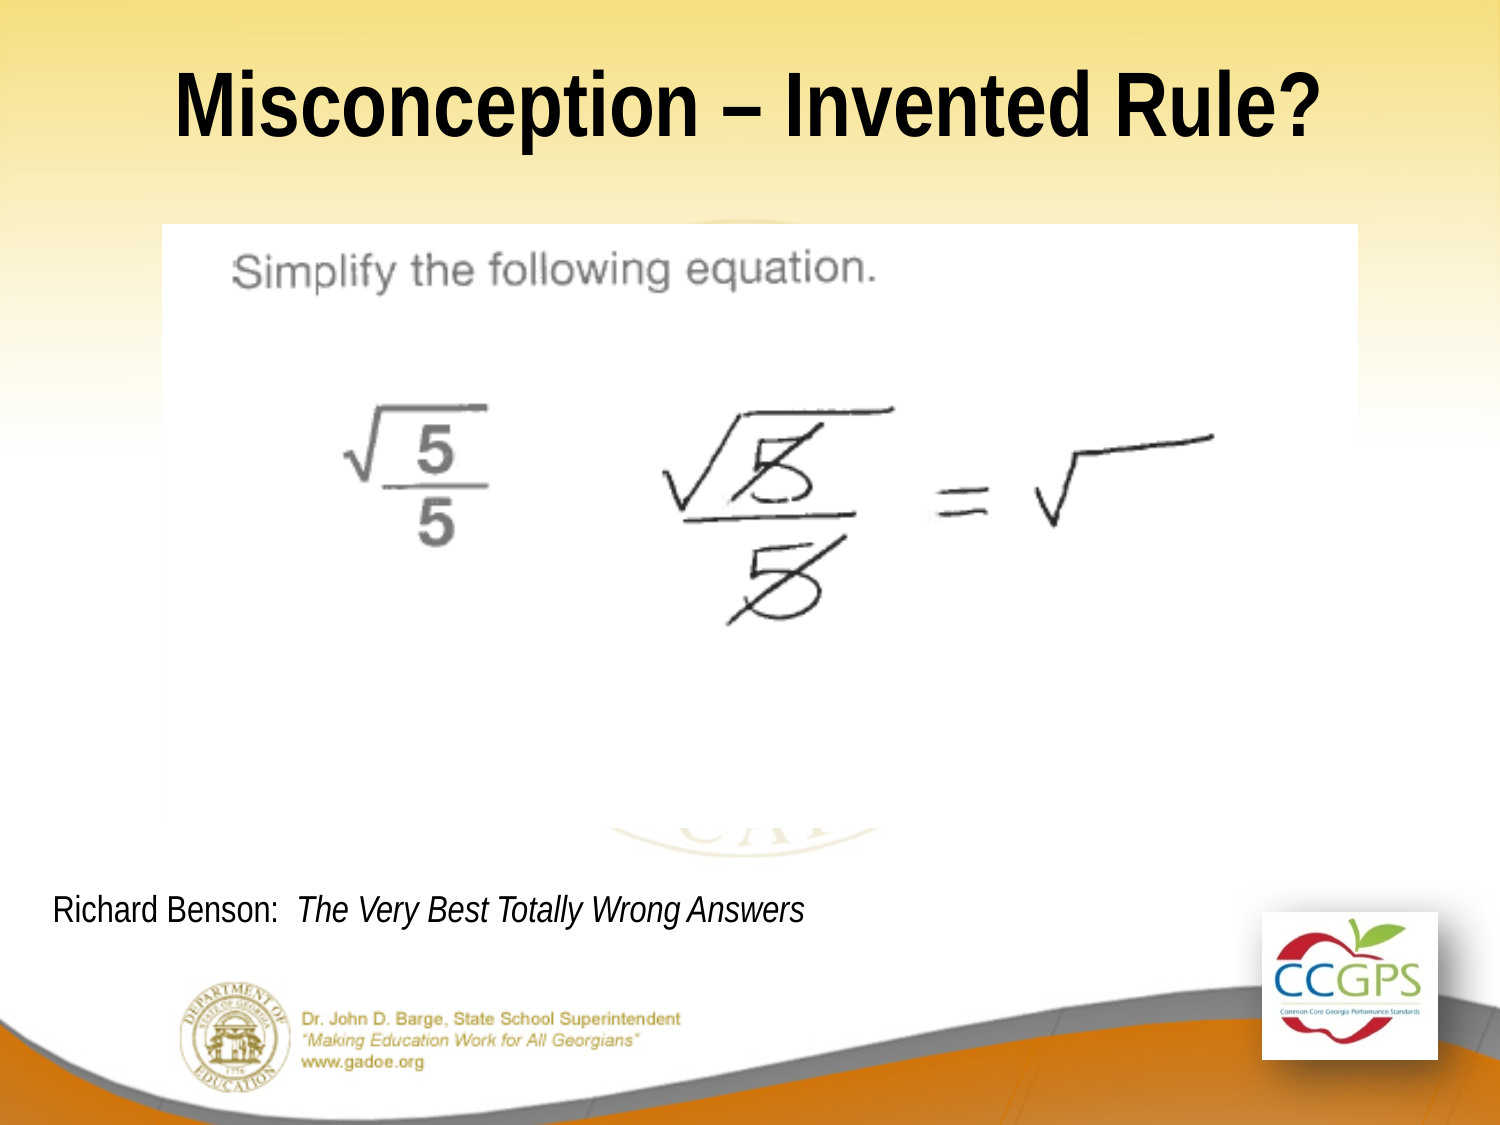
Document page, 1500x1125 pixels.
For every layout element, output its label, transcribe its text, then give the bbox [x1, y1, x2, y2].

subtitle Richard Benson: The Very Best Totally Wrong Answers [37, 187, 1463, 1001]
title Misconception – Invented Rule? [112, 37, 1388, 163]
picture [0, 0, 1500, 1125]
